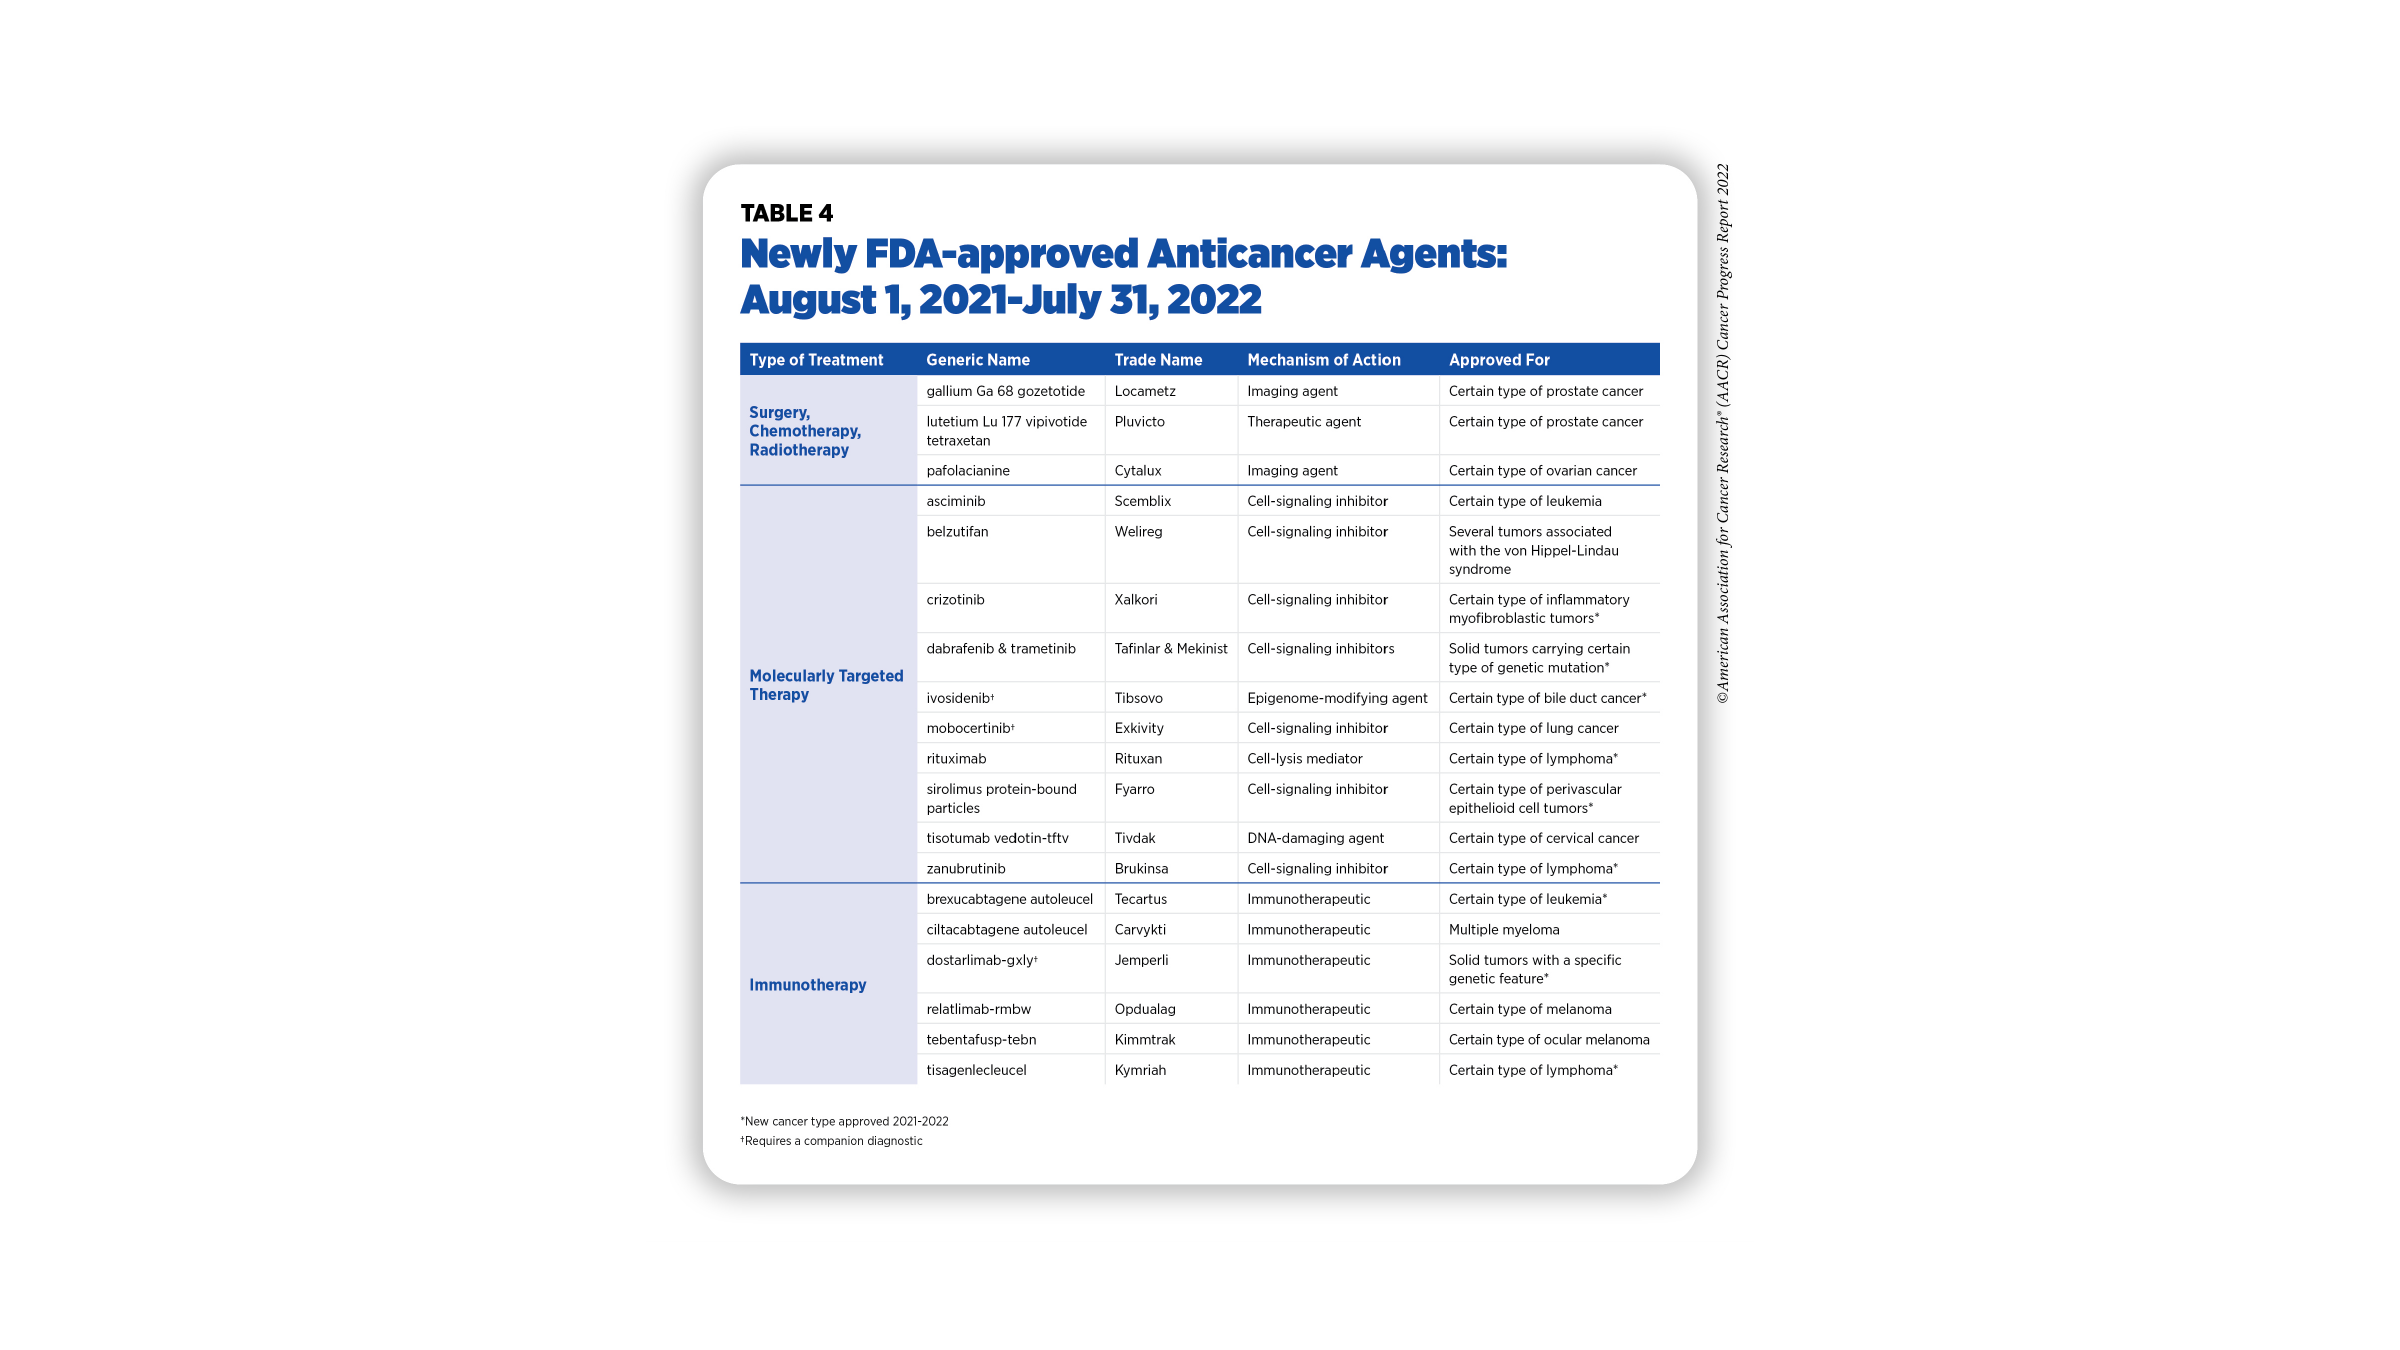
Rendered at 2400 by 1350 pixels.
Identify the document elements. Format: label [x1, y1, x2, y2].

picture [646, 108, 1754, 1242]
